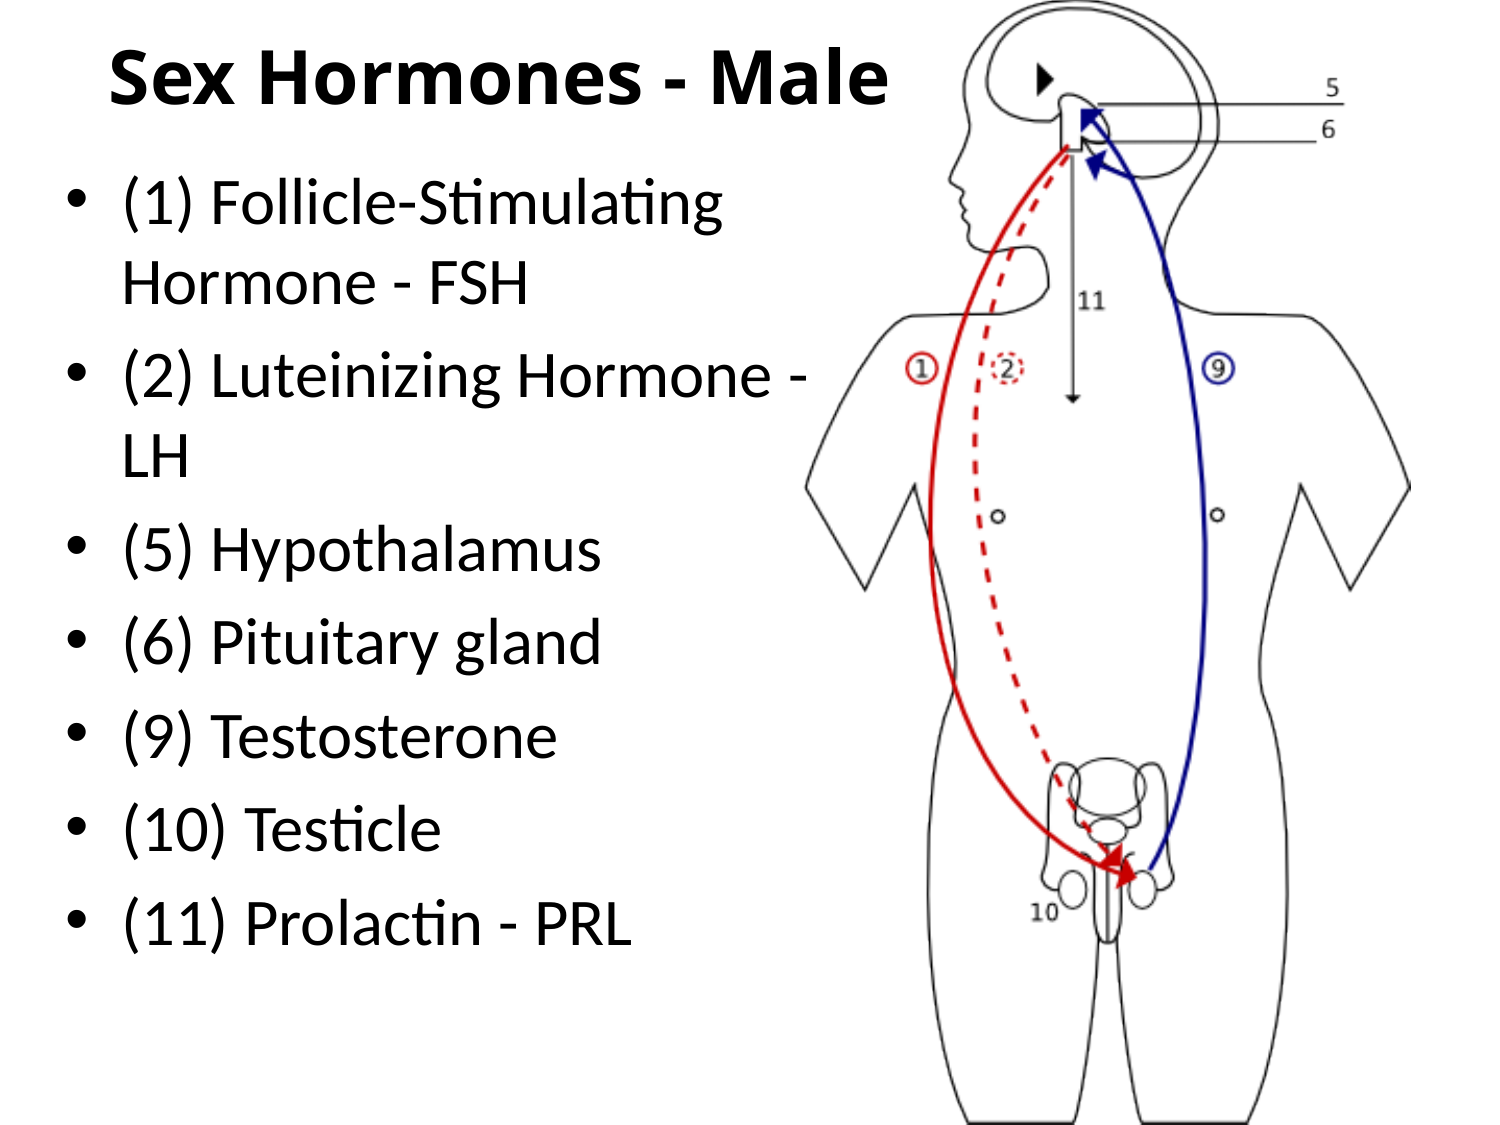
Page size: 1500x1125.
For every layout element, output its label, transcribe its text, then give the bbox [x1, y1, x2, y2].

list (1) Follicle-Stimulating Hormone - FSH (2) Luteinizing Hormone - LH (5) Hypothalamus (6) Pituitary gland (9) Testosterone (10) Testicle (11) Prolactin - PRL [50, 149, 782, 1075]
title Sex Hormones - Male [0, 0, 785, 150]
picture [787, 0, 1411, 1125]
